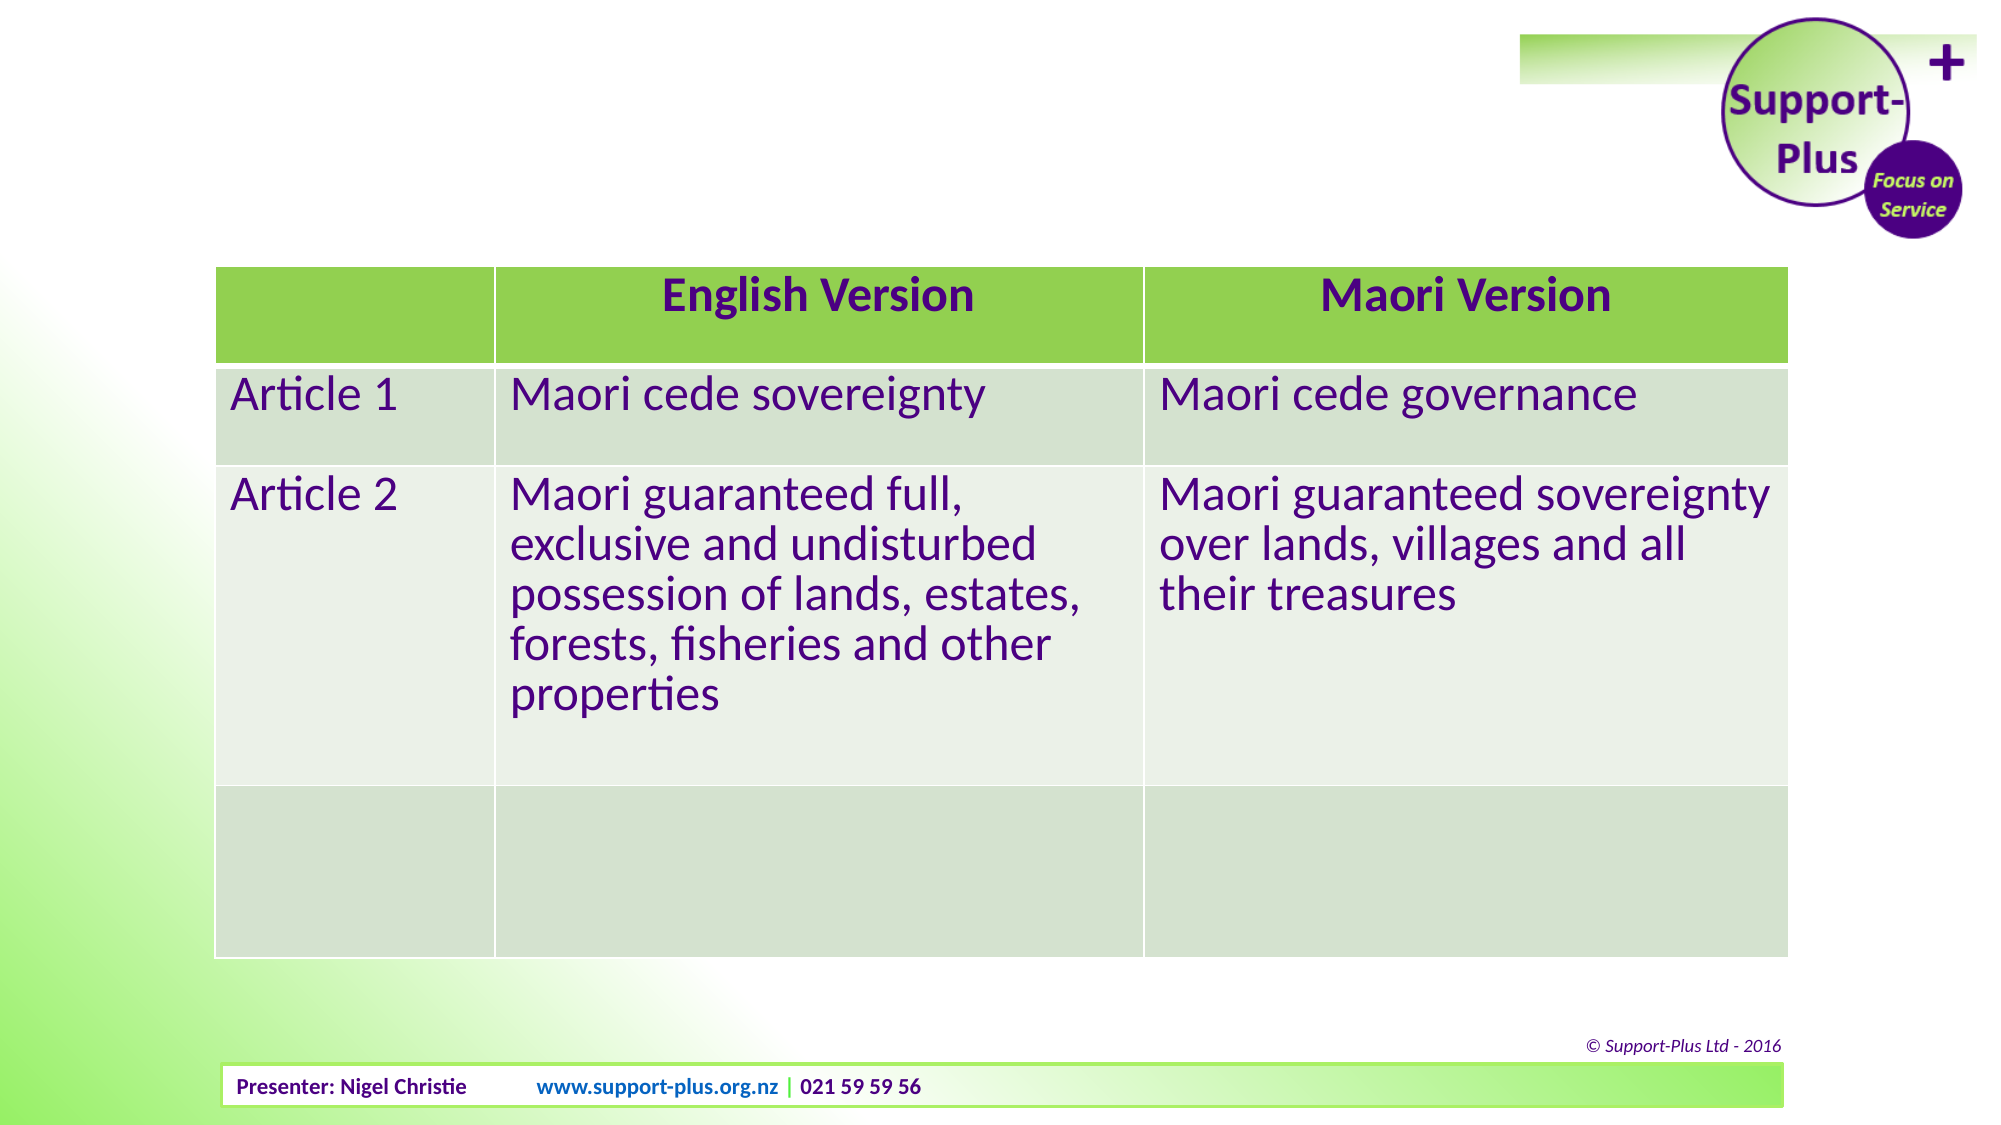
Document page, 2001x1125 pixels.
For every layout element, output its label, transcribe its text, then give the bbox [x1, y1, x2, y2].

table_cell Article 2 [216, 467, 494, 785]
picture [1514, 15, 1983, 246]
table_cell Maori cede sovereignty [496, 369, 1143, 465]
text_box © Support-Plus Ltd - 2016 [1570, 1026, 1819, 1064]
table_cell Maori guaranteed sovereignty over lands, villages and all their treasures [1145, 467, 1788, 785]
table_cell [216, 786, 494, 957]
table_header [216, 267, 494, 363]
table_cell [496, 786, 1143, 957]
table_cell [1145, 786, 1788, 957]
table_header English Version [496, 267, 1143, 363]
table_cell Maori guaranteed full, exclusive and undisturbed possession of lands, estates, forests, fisheries and other properties [496, 467, 1143, 785]
table_cell Maori cede governance [1145, 369, 1788, 465]
table_header Maori Version [1145, 267, 1788, 363]
table_cell Article 1 [216, 369, 494, 465]
text_box Presenter: Nigel Christie www.support-plus.org.nz | 021 59 59 56 [221, 1063, 1783, 1107]
